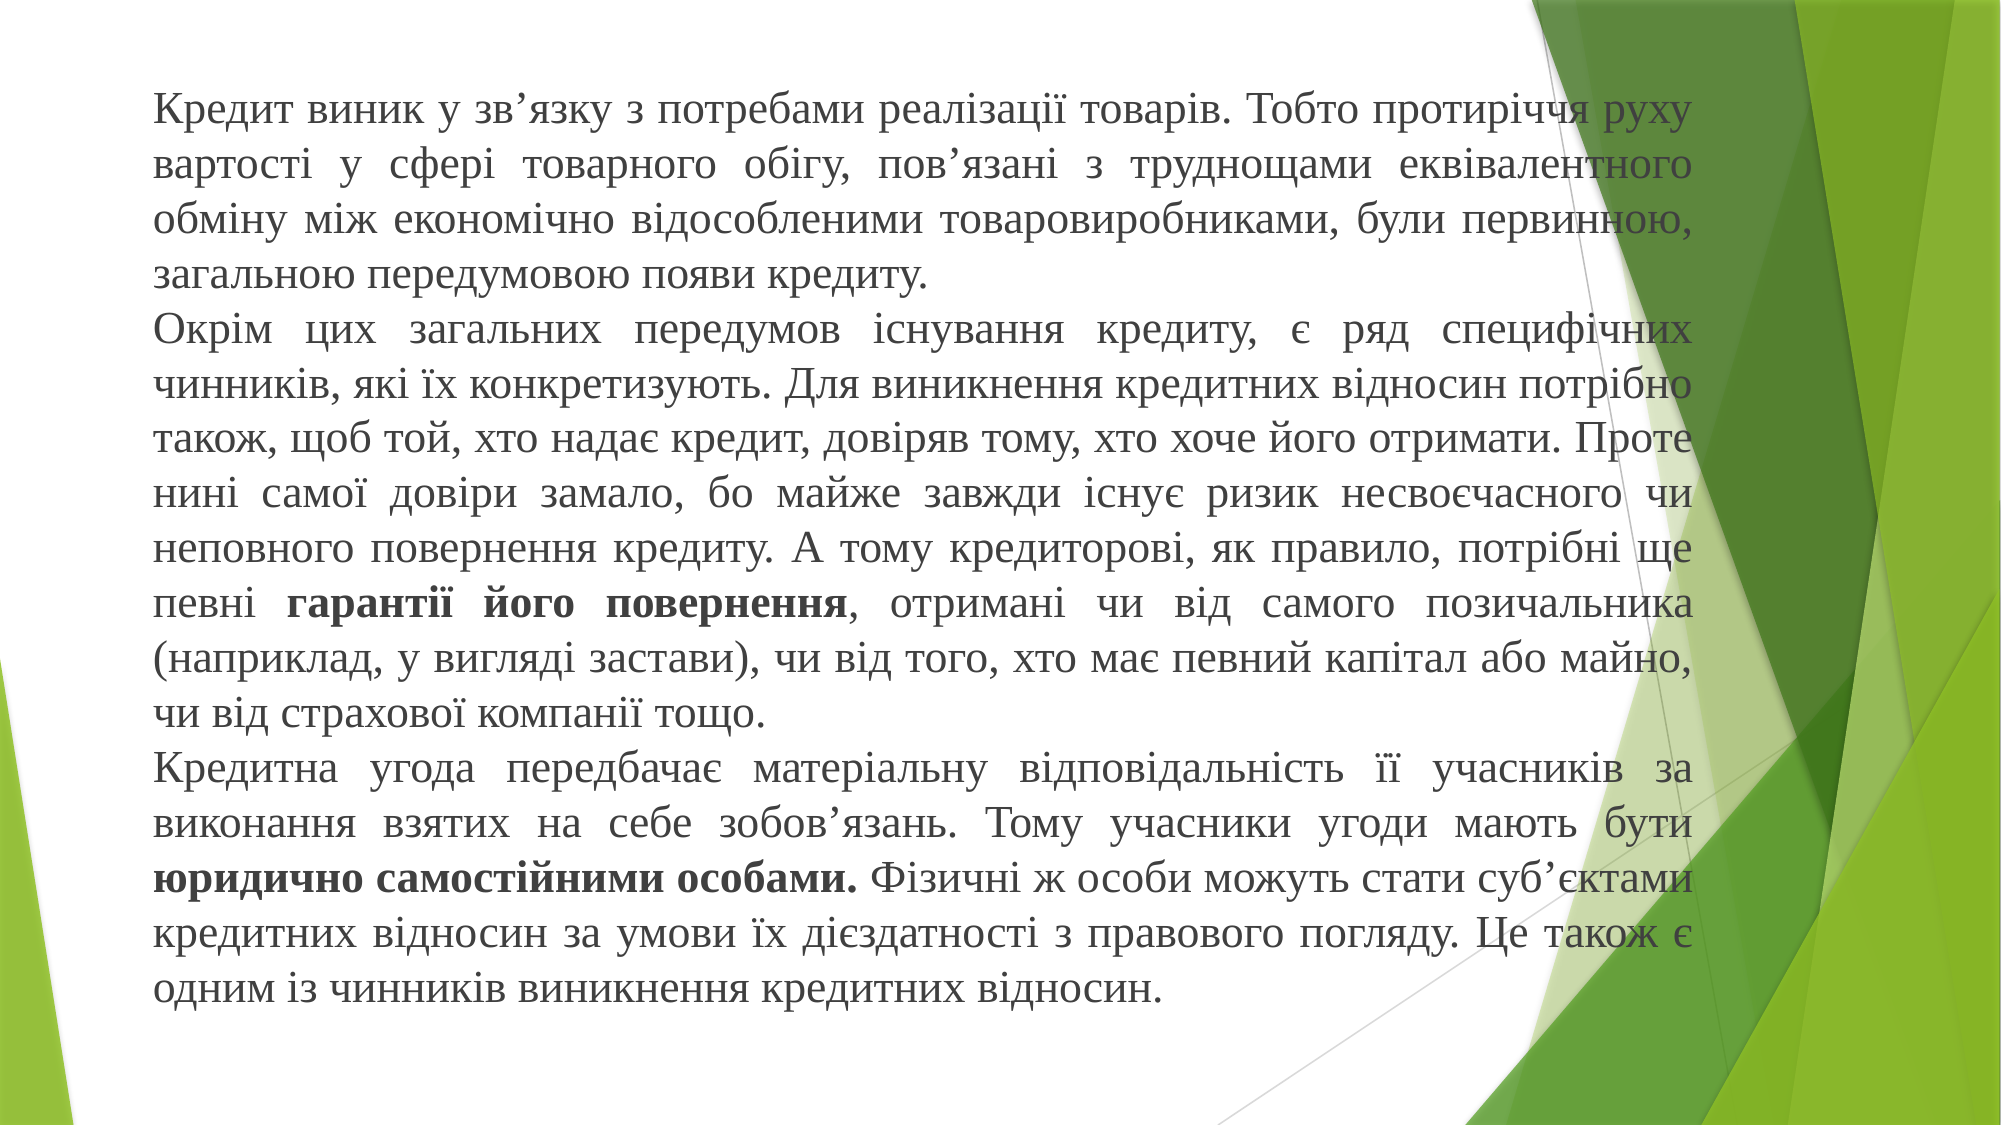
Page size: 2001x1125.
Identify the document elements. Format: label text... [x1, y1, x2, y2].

list Кредит виник у зв’язку з потребами реалізації товарів. Тобто протиріччя руху вартості у сфері товарного обігу, пов’язані з труднощами еквівалентного обміну між економічно відособленими товаровиробниками, були первинною, загальною передумовою появи кредиту. Окрім цих загальних передумов існування кредиту, є ряд специфічних чинників, які їх конкретизують. Для виникнення кредитних відносин потрібно також, щоб той, хто надає кредит, довіряв тому, хто хоче його отримати. Проте нині самої довіри замало, бо майже завжди існує ризик несвоєчасного чи неповного повернення кредиту. А тому кредиторові, як правило, потрібні ще певні гарантії його повернення, отримані чи від самого позичальника (наприклад, у вигляді застави), чи від того, хто має певний капітал або майно, чи від страхової компанії тощо. Кредитна угода передбачає матеріальну відповідальність її учасників за виконання взятих на себе зобов’язань. Тому учасники угоди мають бути юридично самостійними особами. Фізичні ж особи можуть стати суб’єктами кредитних відносин за умови їх дієздатності з правового погляду. Це також є одним із чинників виникнення кредитних відносин. [137, 69, 1710, 1053]
